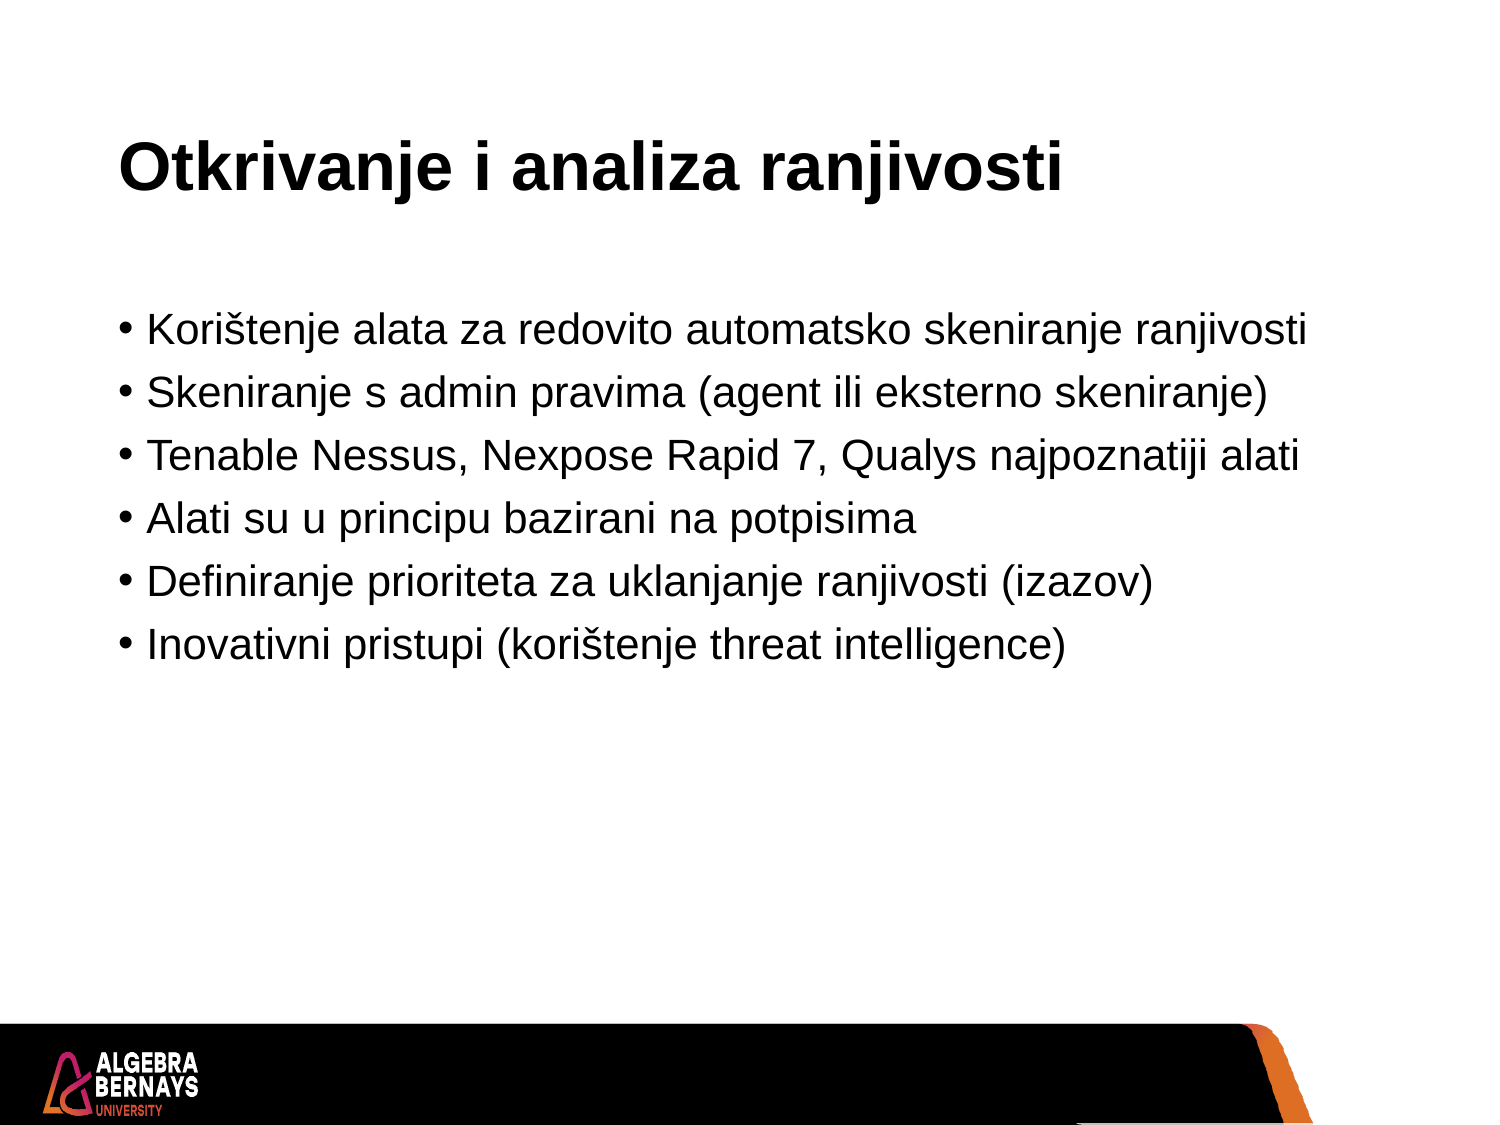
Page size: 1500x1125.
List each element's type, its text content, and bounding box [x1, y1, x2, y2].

title Otkrivanje i analiza ranjivosti [103, 59, 1397, 278]
list Korištenje alata za redovito automatsko skeniranje ranjivosti Skeniranje s admin pravima (agent ili eksterno skeniranje) Tenable Nessus, Nexpose Rapid 7, Qualys najpoznatiji alati Alati su u principu bazirani na potpisima Definiranje prioriteta za uklanjanje ranjivosti (izazov) Inovativni pristupi (korištenje threat intelligence) [103, 299, 1397, 1014]
picture [0, 1023, 1468, 1125]
